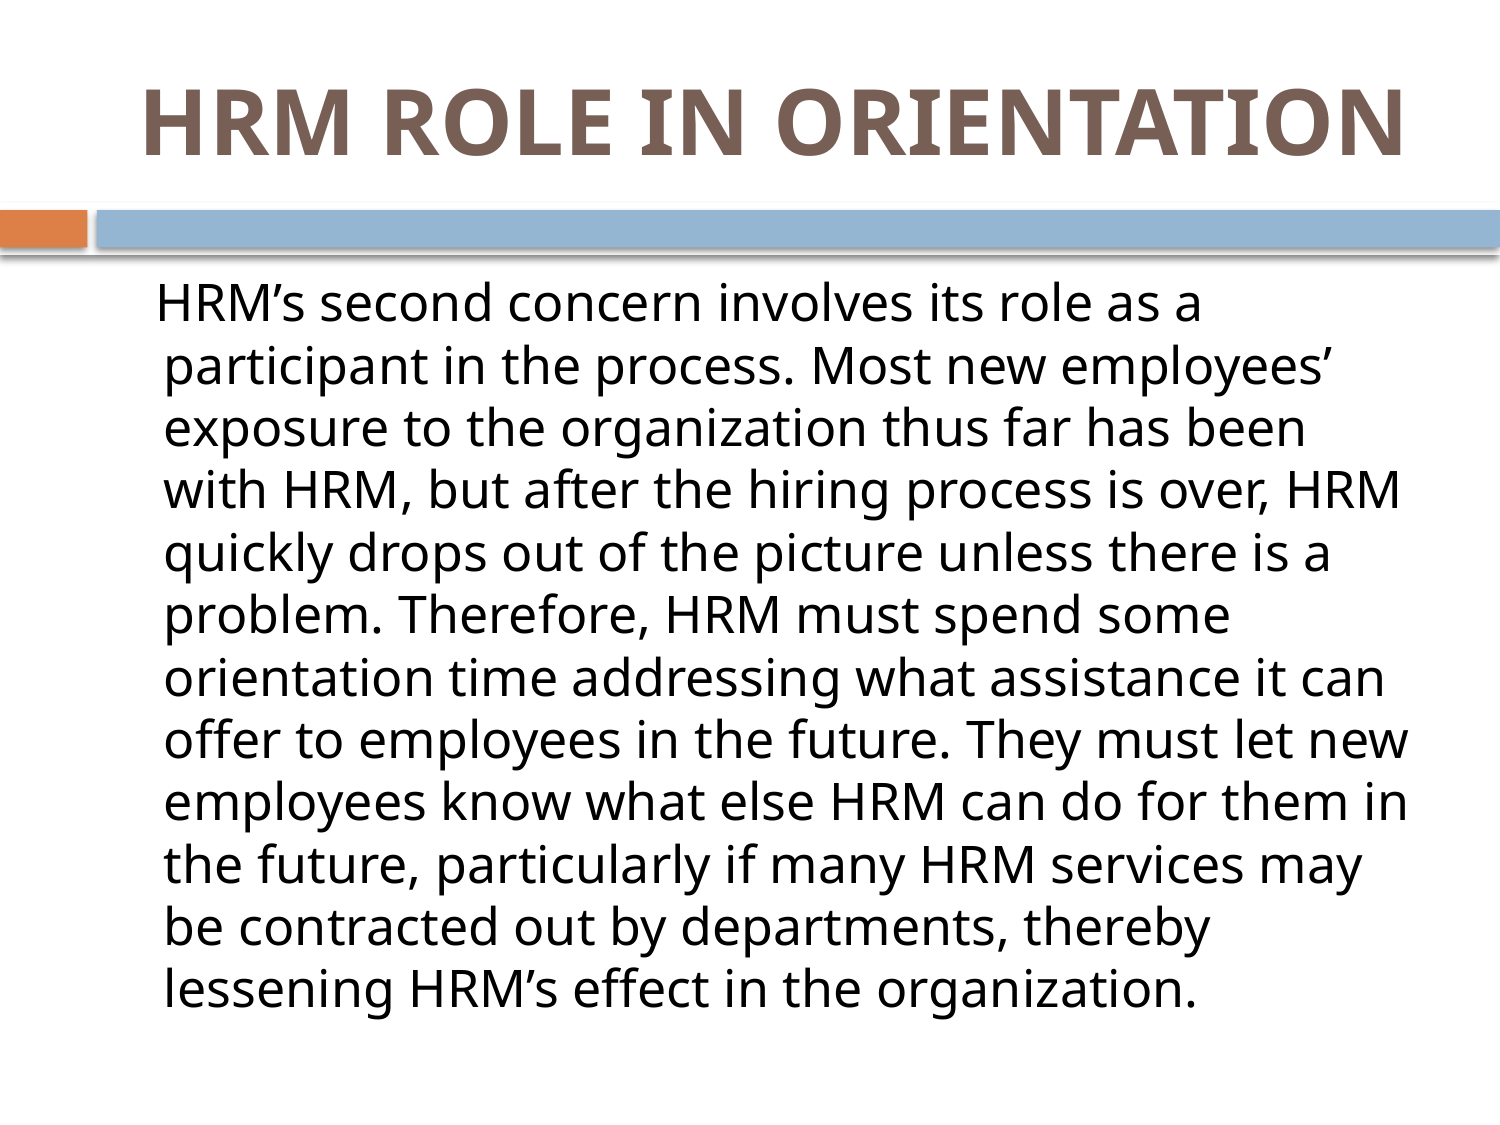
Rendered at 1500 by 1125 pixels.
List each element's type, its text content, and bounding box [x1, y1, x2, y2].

title HRM ROLE IN ORIENTATION [100, 37, 1438, 200]
list HRM’s second concern involves its role as a participant in the process. Most new employees’ exposure to the organization thus far has been with HRM, but after the hiring process is over, HRM quickly drops out of the picture unless there is a problem. Therefore, HRM must spend some orientation time addressing what assistance it can offer to employees in the future. They must let new employees know what else HRM can do for them in the future, particularly if many HRM services may be contracted out by departments, thereby lessening HRM’s effect in the organization. [100, 262, 1438, 1038]
